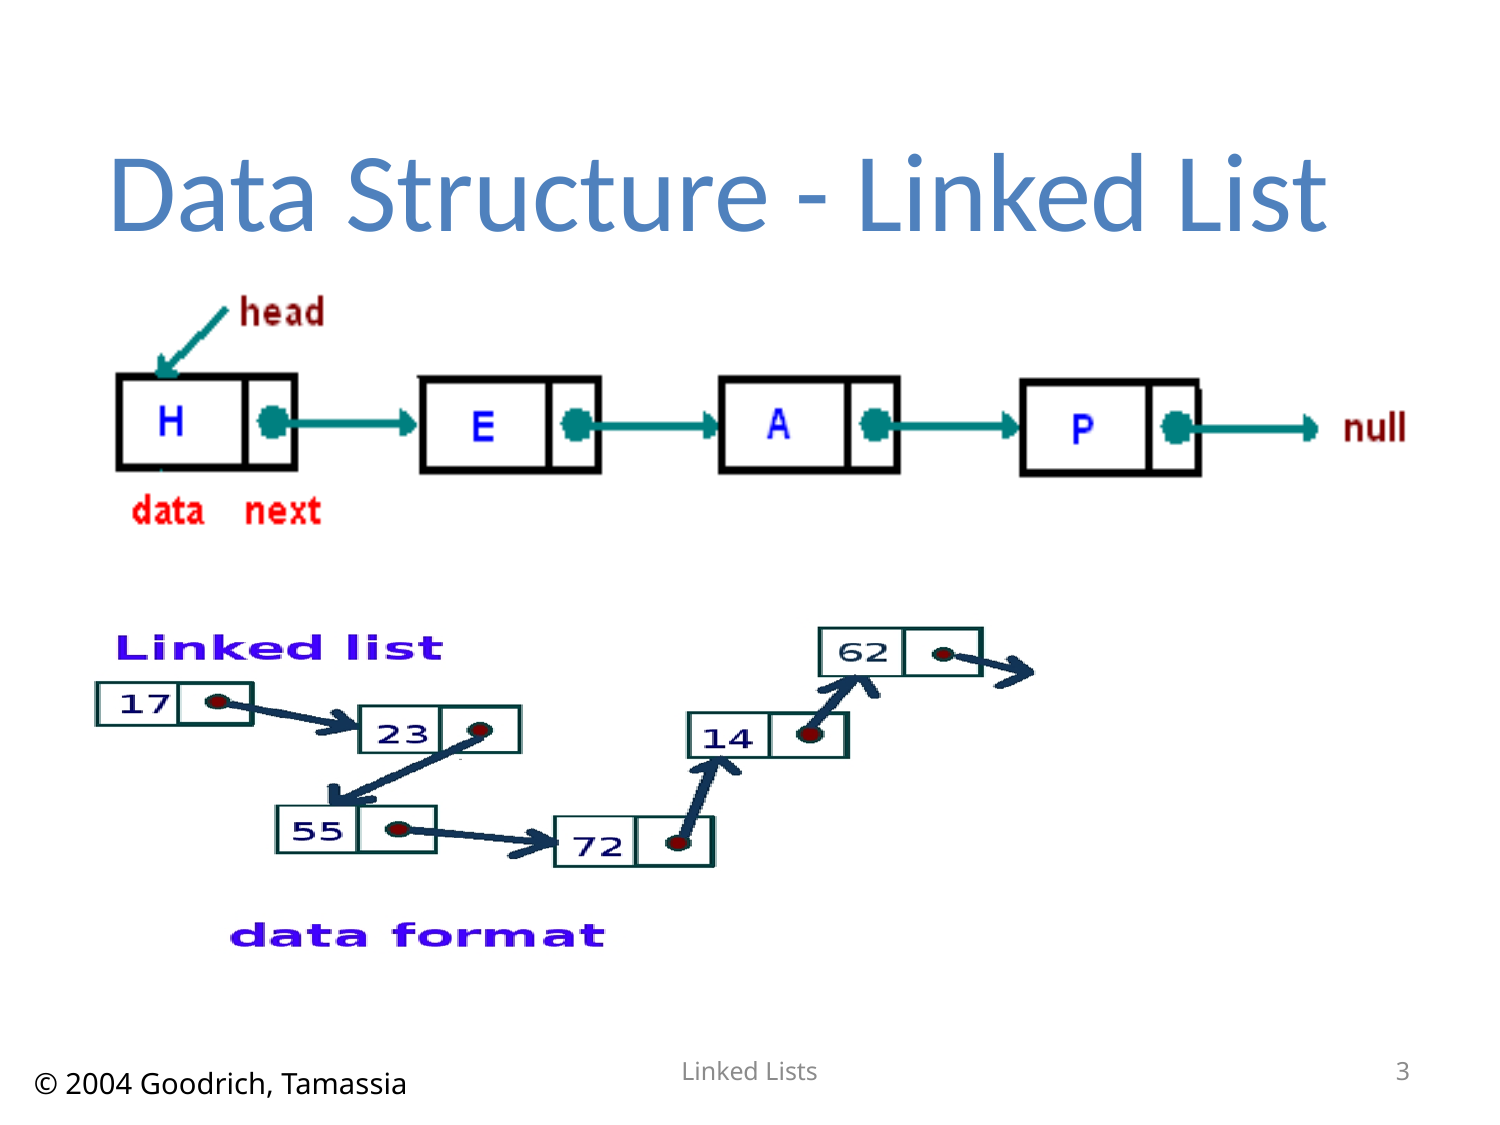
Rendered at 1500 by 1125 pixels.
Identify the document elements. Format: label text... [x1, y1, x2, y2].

footer Linked Lists [512, 1052, 988, 1103]
picture [62, 611, 1045, 1043]
title Data Structure - Linked List [62, 109, 1375, 264]
picture [57, 266, 1426, 547]
slide_number 3 [1074, 1042, 1425, 1103]
